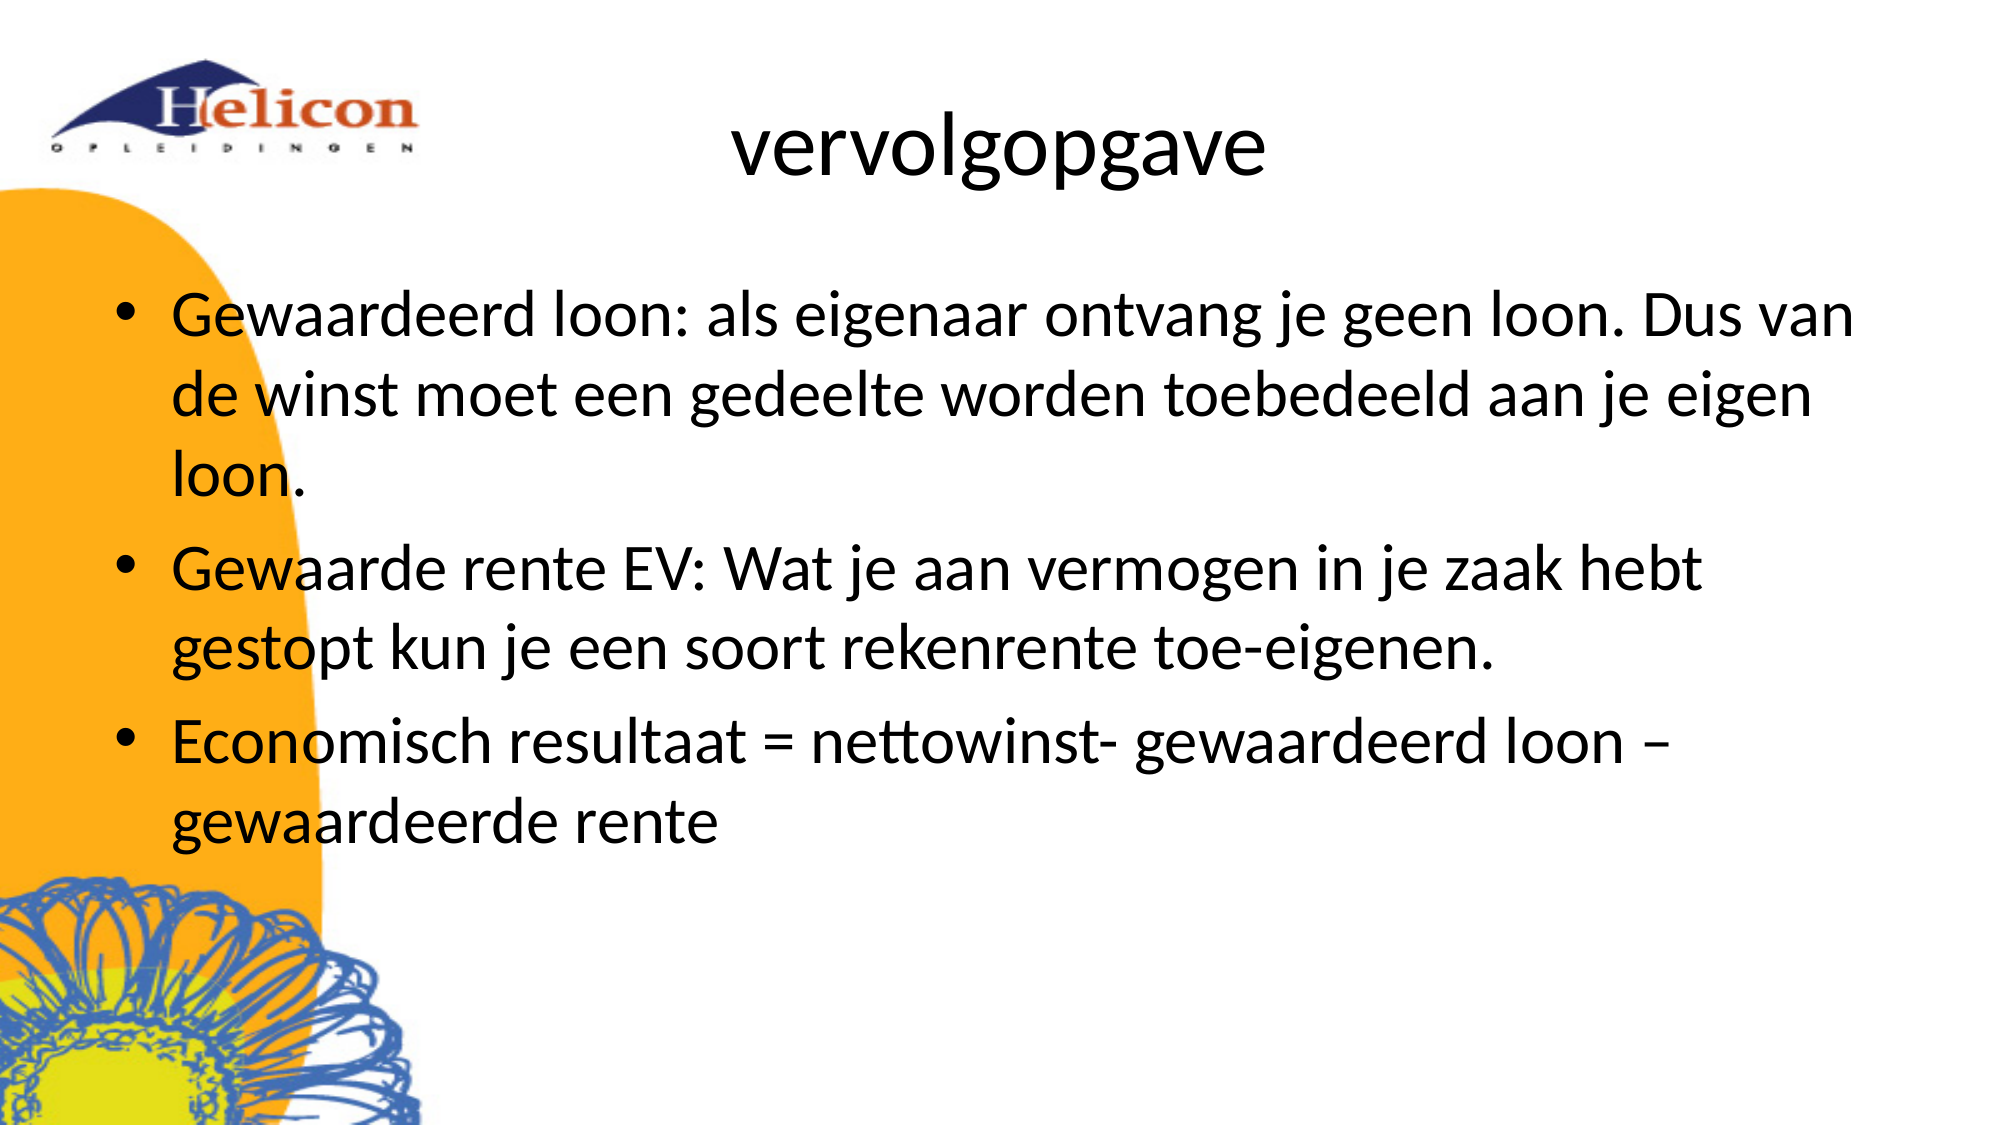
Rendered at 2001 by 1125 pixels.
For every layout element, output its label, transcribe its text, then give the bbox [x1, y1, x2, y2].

title vervolgopgave [99, 45, 1900, 233]
picture [0, 0, 2001, 1125]
list Gewaardeerd loon: als eigenaar ontvang je geen loon. Dus van de winst moet een gedeelte worden toebedeeld aan je eigen loon. Gewaarde rente EV: Wat je aan vermogen in je zaak hebt gestopt kun je een soort rekenrente toe-eigenen. Economisch resultaat = nettowinst- gewaardeerd loon – gewaardeerde rente [99, 262, 1900, 1005]
